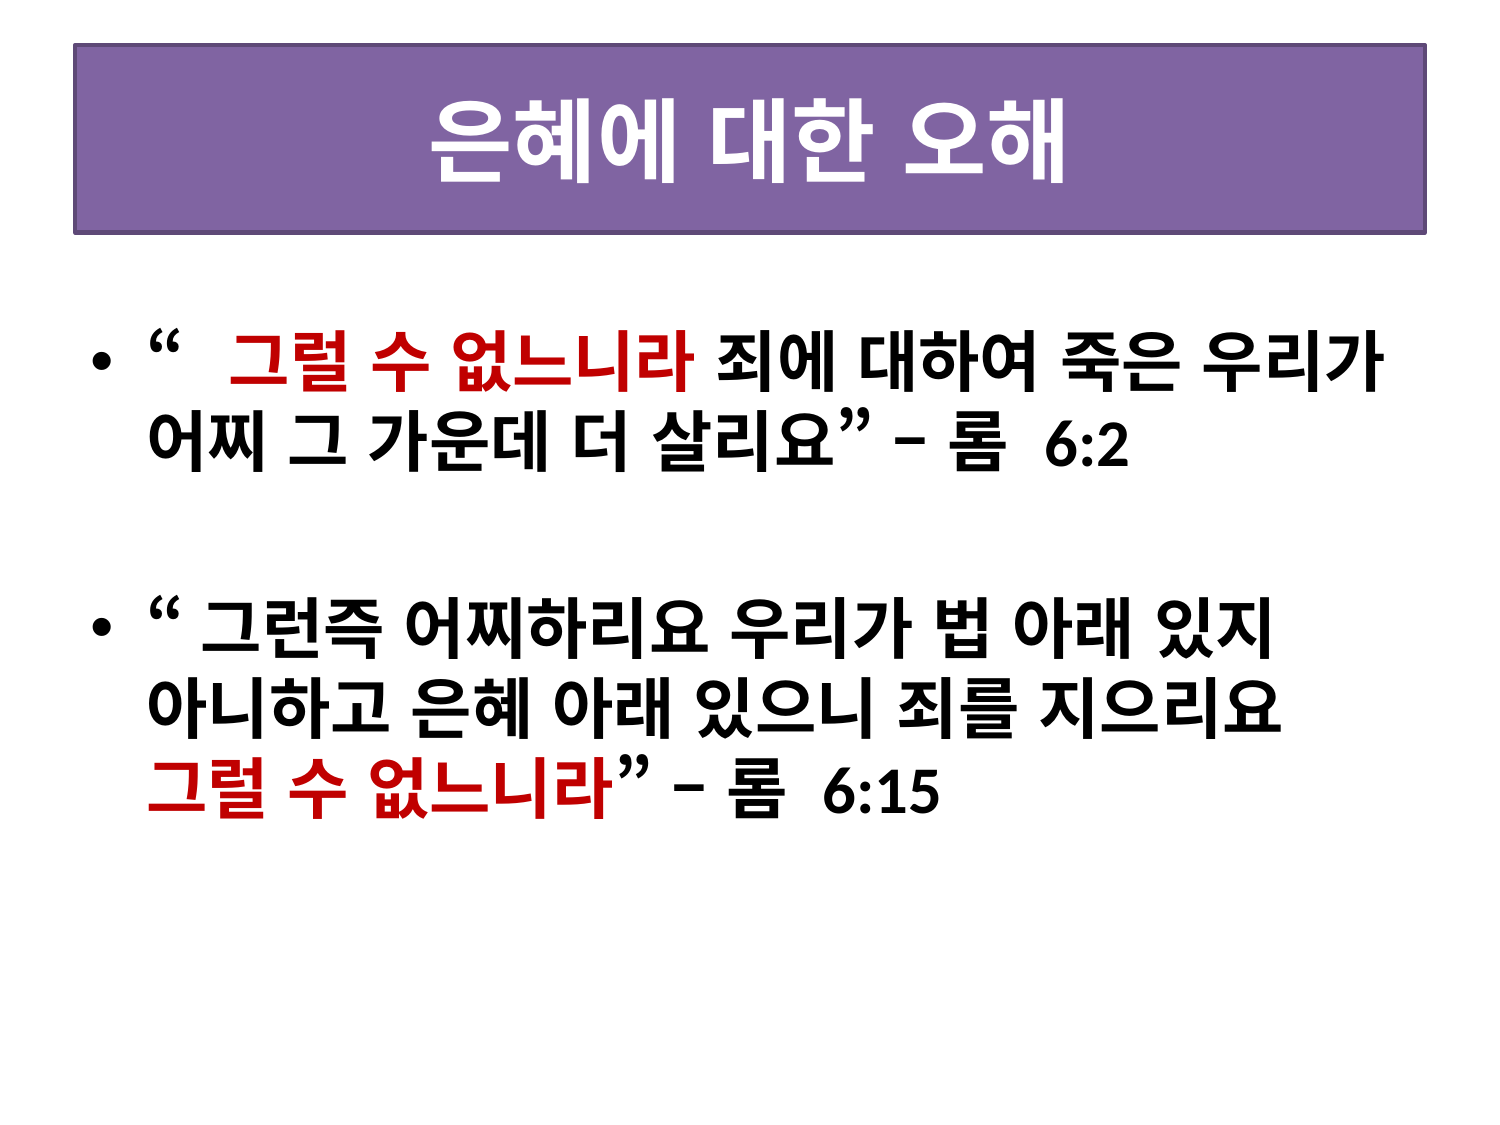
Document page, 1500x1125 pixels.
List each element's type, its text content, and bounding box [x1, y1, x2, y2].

title 은혜에 대한 오해 [73, 43, 1427, 235]
list “그럴 수 없느니라 죄에 대하여 죽은 우리가 어찌 그 가운데 더 살리요” – 롬 6:2 “그런즉 어찌하리요 우리가 법 아래 있지 아니하고 은혜 아래 있으니 죄를 지으리요 그럴 수 없느니라” – 롬 6:15 [75, 312, 1425, 1055]
